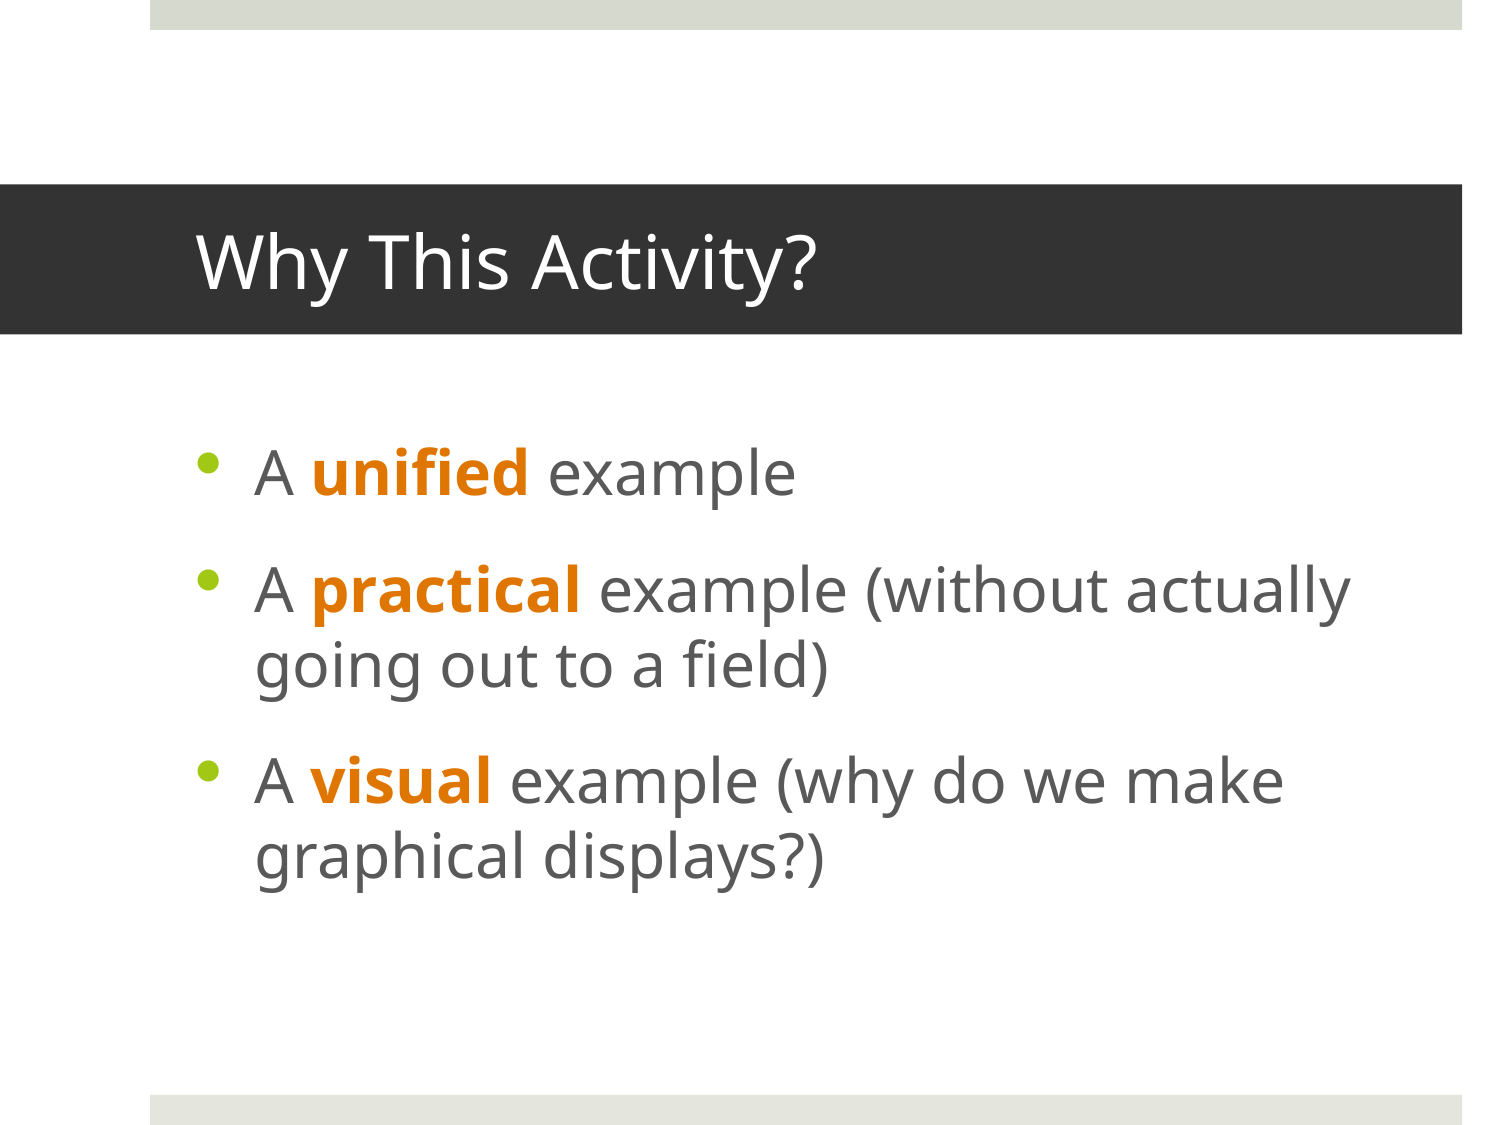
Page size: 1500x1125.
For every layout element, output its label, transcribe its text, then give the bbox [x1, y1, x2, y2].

list A unified example A practical example (without actually going out to a field) A visual example (why do we make graphical displays?) [182, 425, 1432, 1028]
title Why This Activity? [0, 184, 1463, 335]
